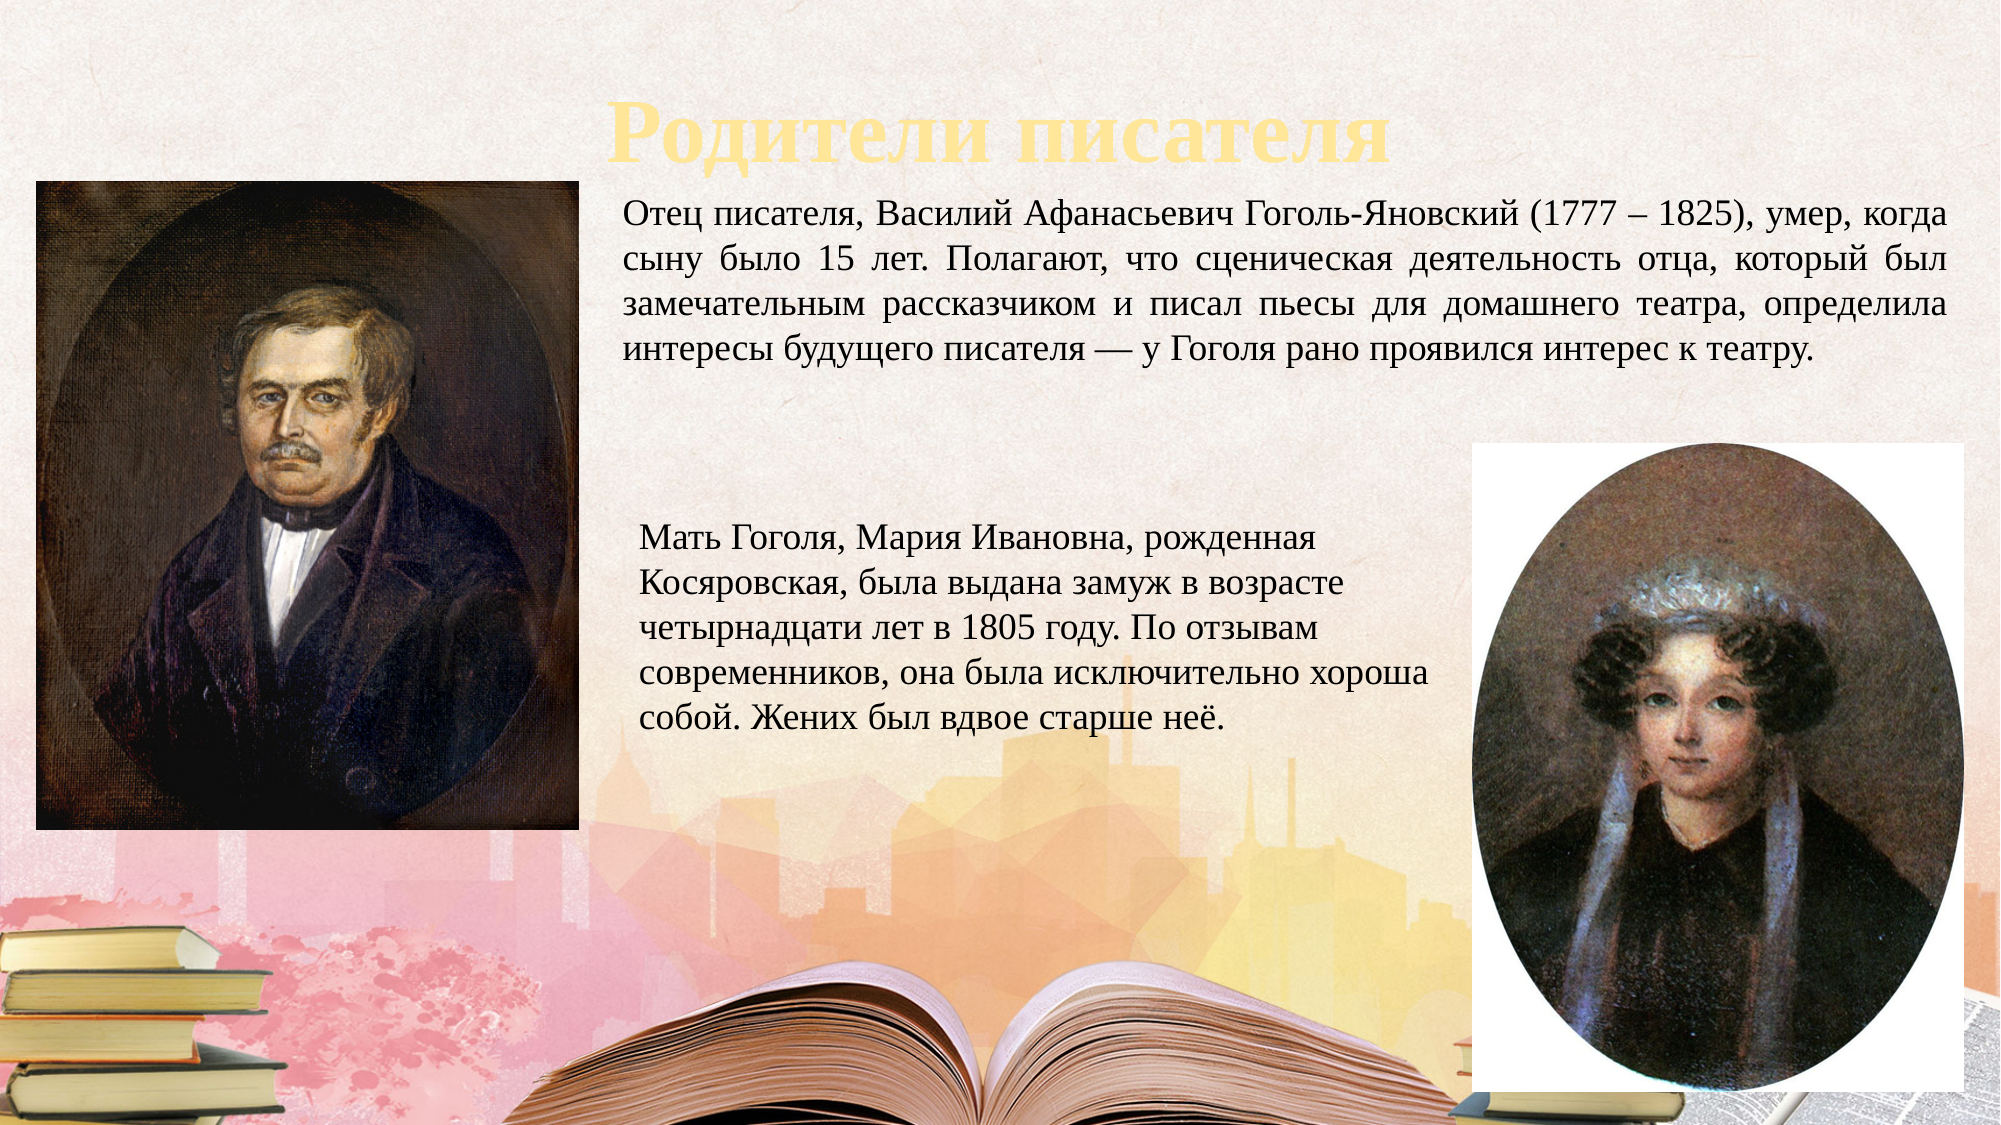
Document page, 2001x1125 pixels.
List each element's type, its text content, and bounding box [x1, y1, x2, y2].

picture [0, 0, 2001, 1125]
text_box Мать Гоголя, Мария Ивановна, рожденная Косяровская, была выдана замуж в возрасте четырнадцати лет в 1805 году. По отзывам современников, она была исключительно хороша собой. Жених был вдвое старше неё. [624, 505, 1446, 745]
text_box Отец писателя, Василий Афанасьевич Гоголь-Яновский (1777 – 1825), умер, когда сыну было 15 лет. Полагают, что сценическая деятельность отца, который был замечательным рассказчиком и писал пьесы для домашнего театра, определила интересы будущего писателя — у Гоголя рано проявился интерес к театру. [607, 181, 1964, 376]
title Родители писателя [137, 59, 1863, 205]
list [36, 180, 579, 830]
